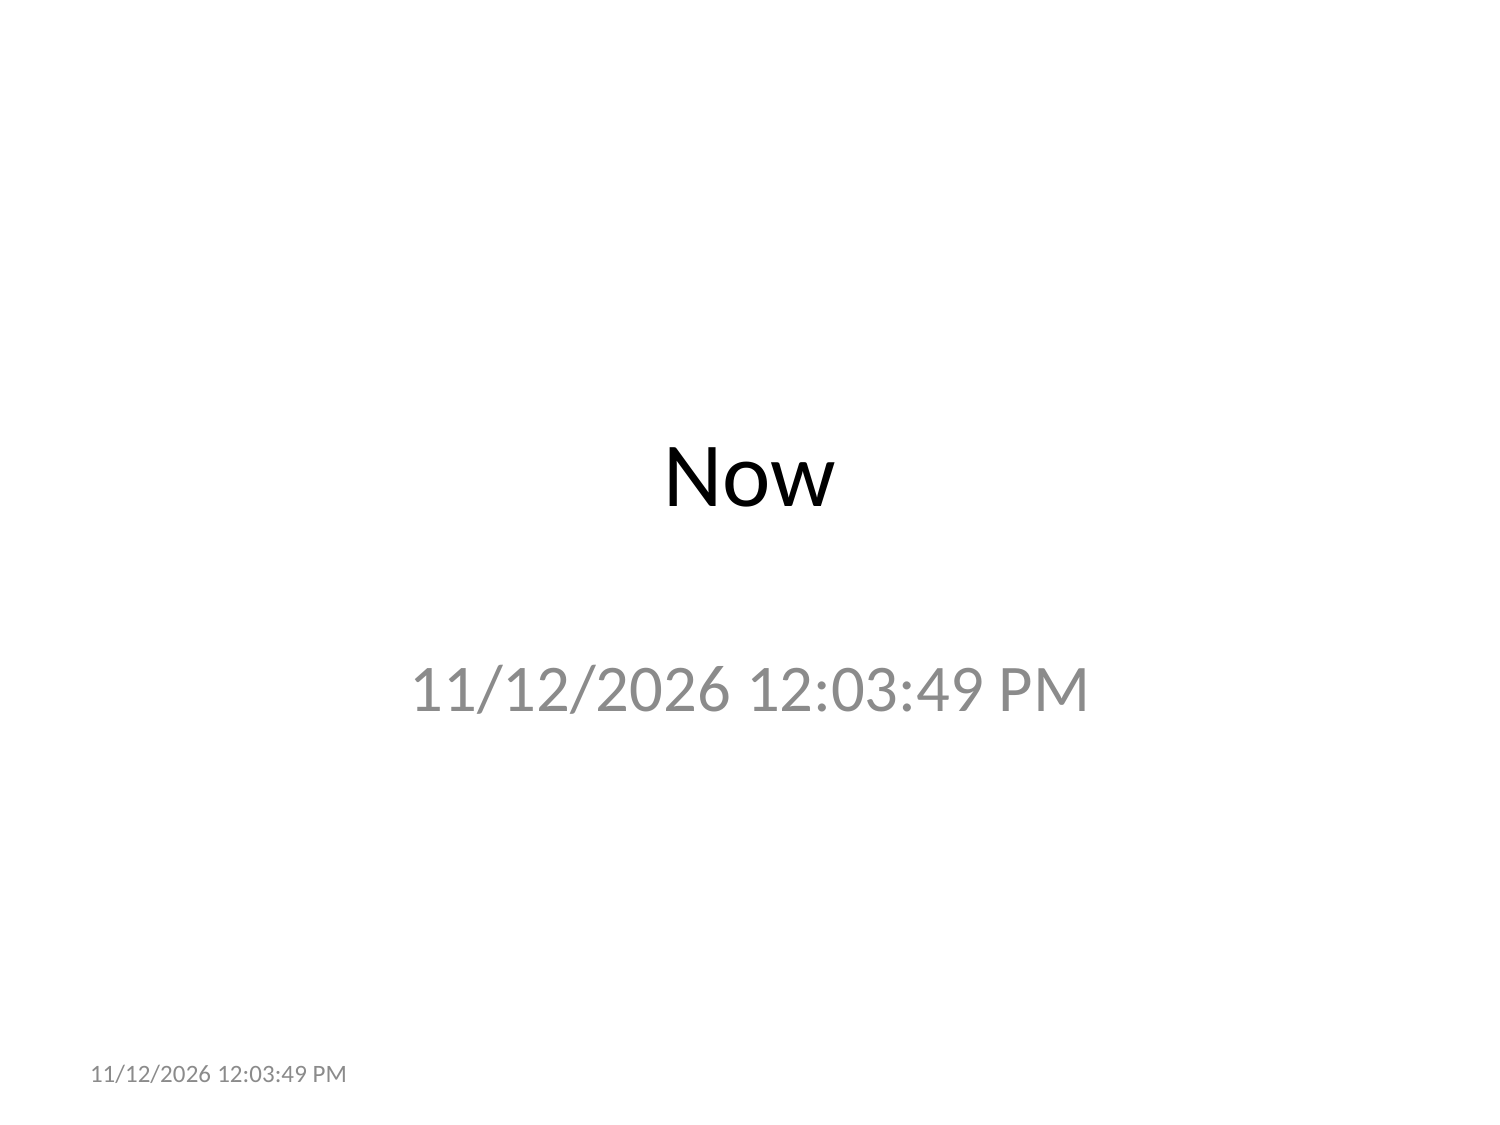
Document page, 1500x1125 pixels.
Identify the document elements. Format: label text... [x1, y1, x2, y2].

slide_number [75, 1042, 425, 1103]
title Now [112, 349, 1388, 591]
subtitle 2011-12-19 10:20:04 AM [225, 637, 1275, 925]
